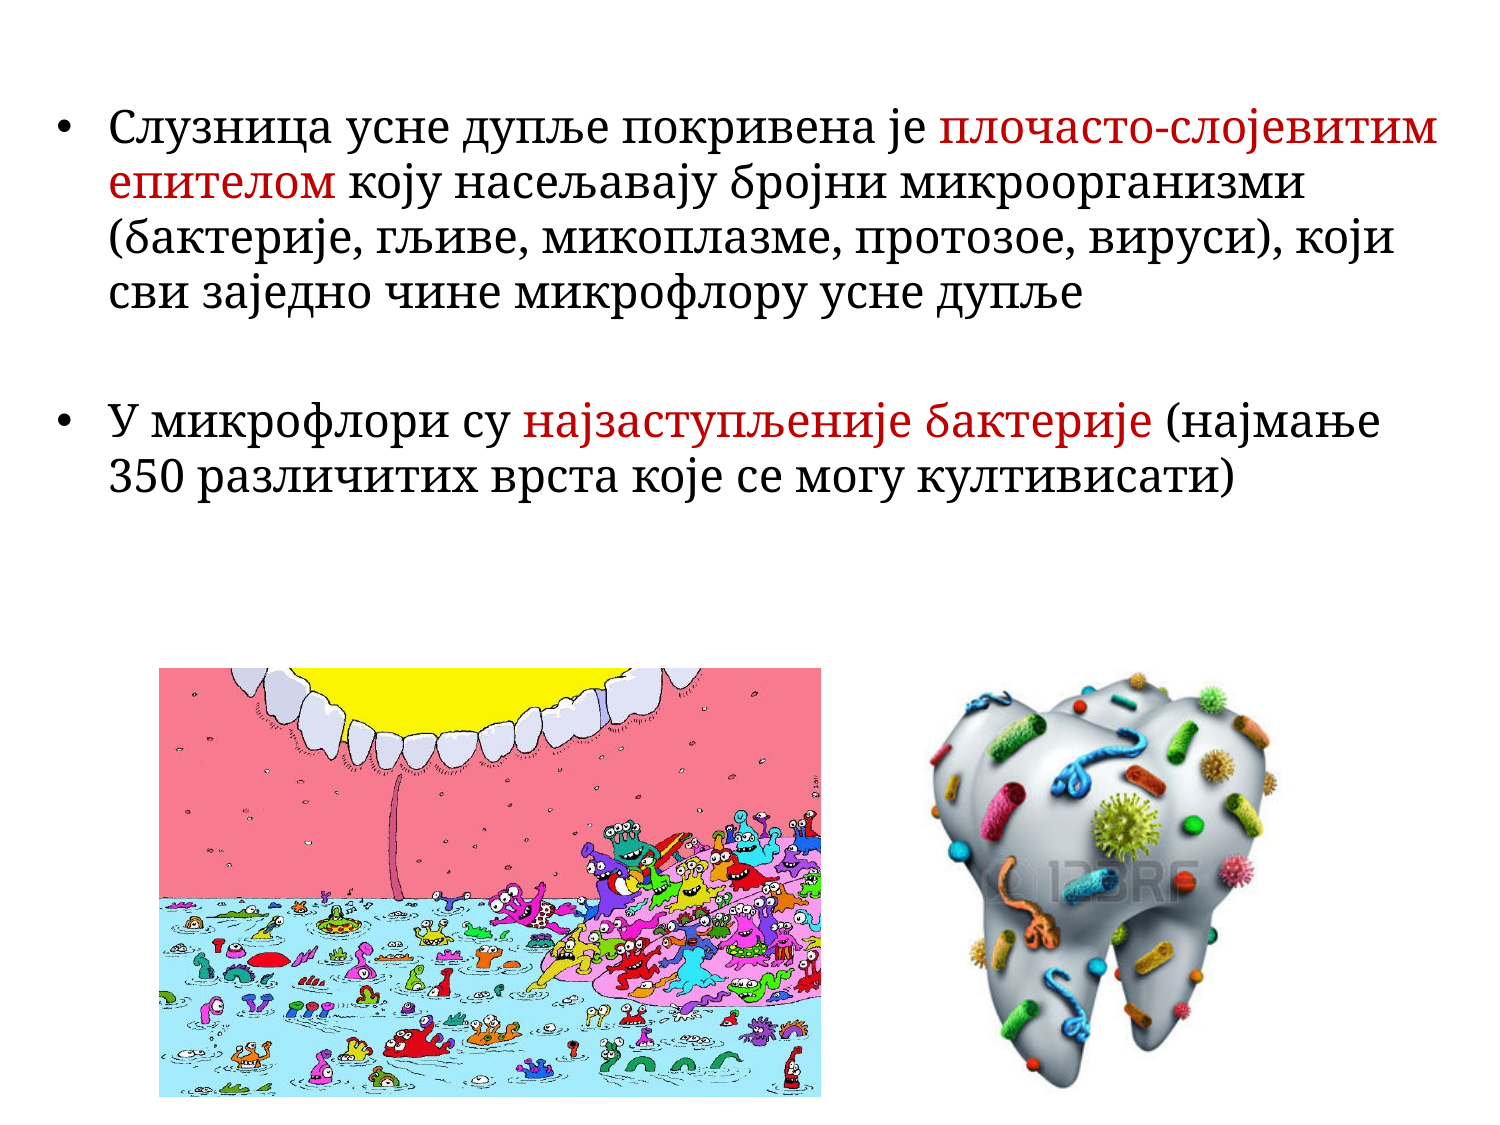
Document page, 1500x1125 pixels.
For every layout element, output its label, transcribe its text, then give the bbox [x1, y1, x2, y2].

picture [855, 636, 1345, 1125]
list Слузница усне дупље покривена је плочасто-слојевитим епителом коју насељавају бројни микроорганизми (бактерије, гљиве, микоплазме, протозое, вируси), који сви заједно чине микрофлору усне дупље У микрофлори су најзаступљеније бактерије (најмање 350 различитих врста које се могу култивисати) [41, 89, 1459, 587]
picture [159, 668, 822, 1097]
